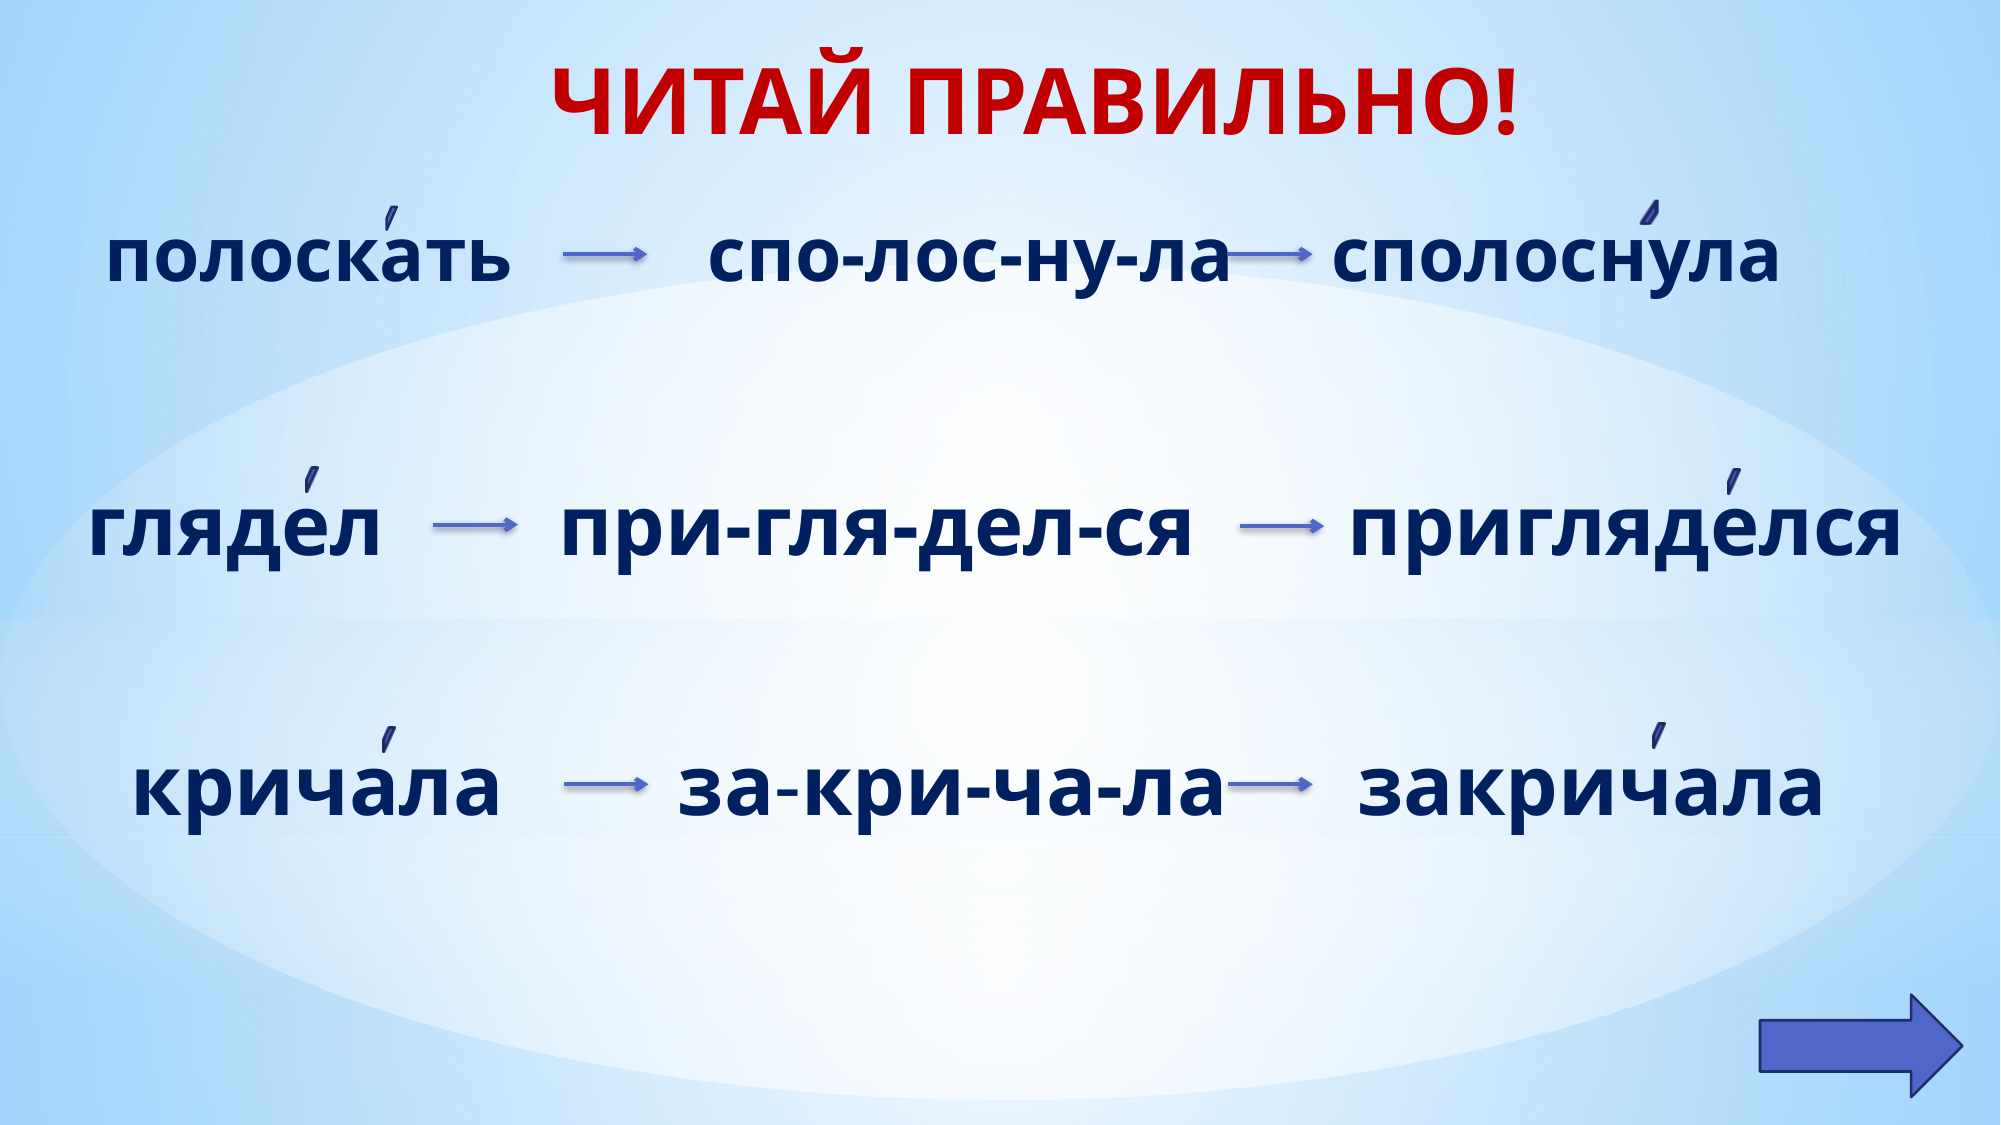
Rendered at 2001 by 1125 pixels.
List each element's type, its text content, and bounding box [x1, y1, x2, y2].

text_box [1657, 894, 2000, 1125]
picture [382, 726, 396, 753]
picture [305, 466, 320, 494]
text_box глядел при-гля-дел-ся пригляделся [71, 464, 1966, 580]
text_box ЧИТАЙ ПРАВИЛЬНО! [536, 35, 1536, 161]
text_box [385, 205, 398, 231]
picture [1638, 199, 1659, 226]
text_box кричала за-кри-ча-ла закричала [116, 724, 1930, 840]
text_box полоскать спо-лос-ну-ла сполоснула [90, 199, 1799, 305]
picture [1651, 722, 1666, 750]
picture [1727, 468, 1741, 495]
